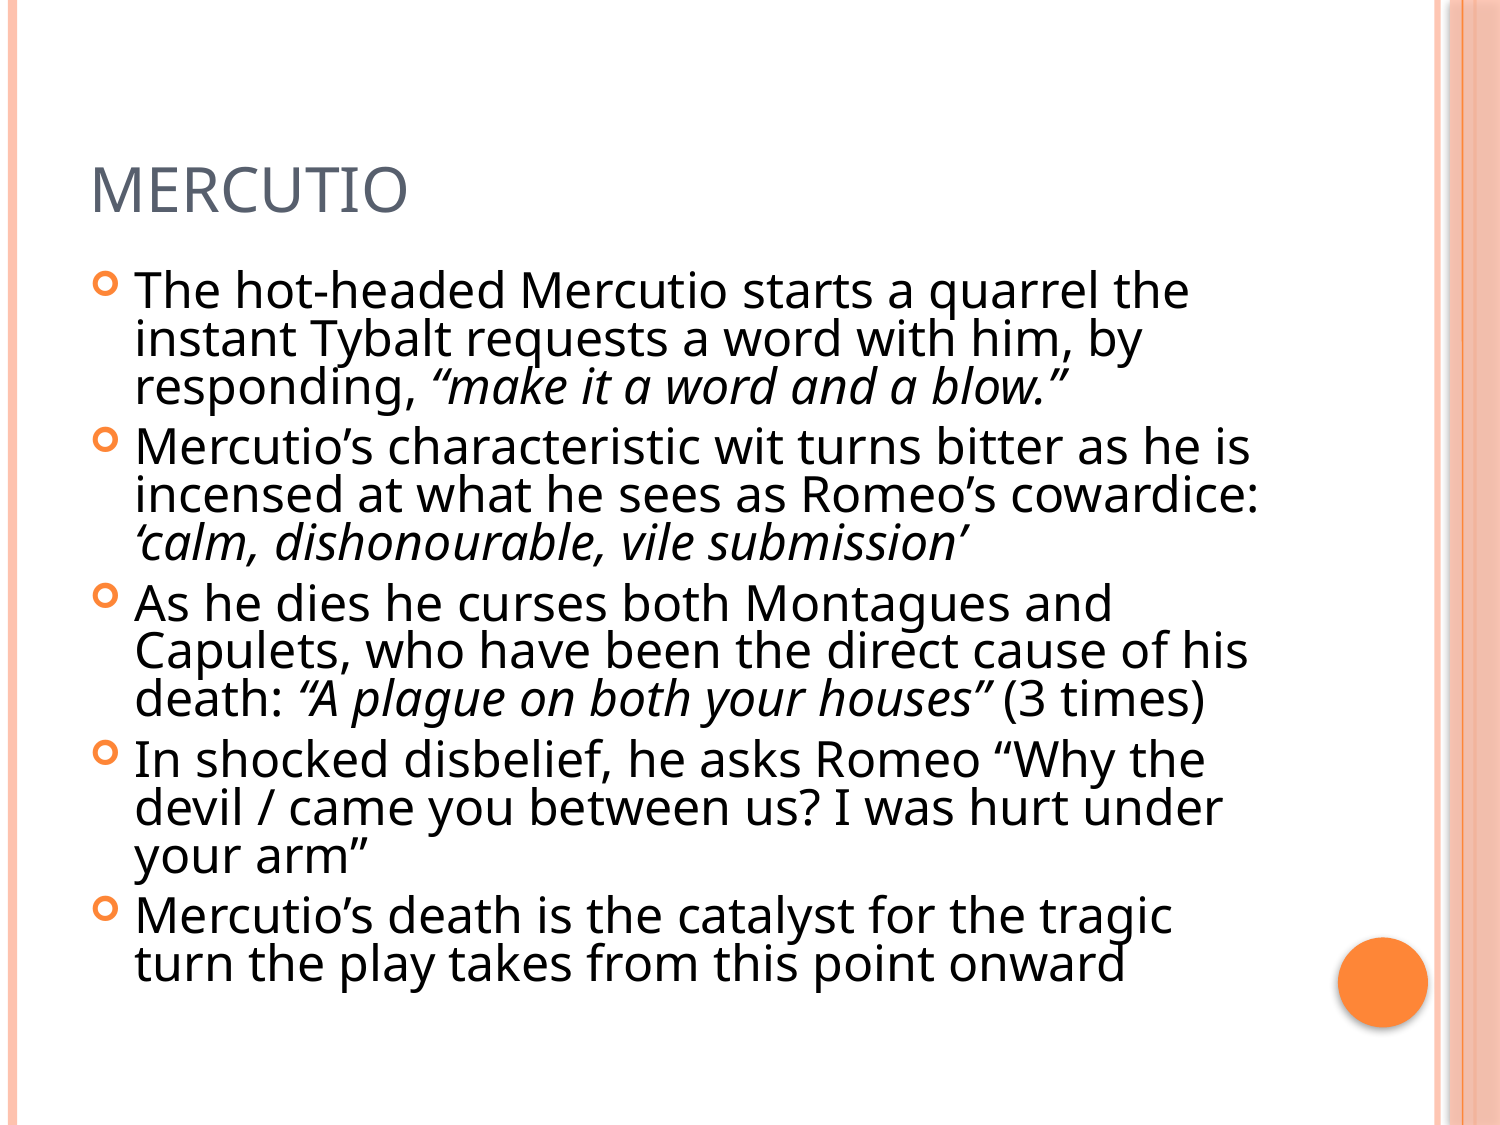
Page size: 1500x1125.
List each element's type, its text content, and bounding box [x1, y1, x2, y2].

list The hot-headed Mercutio starts a quarrel the instant Tybalt requests a word with him, by responding, “make it a word and a blow.” Mercutio’s characteristic wit turns bitter as he is incensed at what he sees as Romeo’s cowardice: ‘calm, dishonourable, vile submission’ As he dies he curses both Montagues and Capulets, who have been the direct cause of his death: “A plague on both your houses” (3 times) In shocked disbelief, he asks Romeo “Why the devil / came you between us? I was hurt under your arm” Mercutio’s death is the catalyst for the tragic turn the play takes from this point onward [75, 262, 1300, 1062]
title Mercutio [75, 45, 1300, 233]
